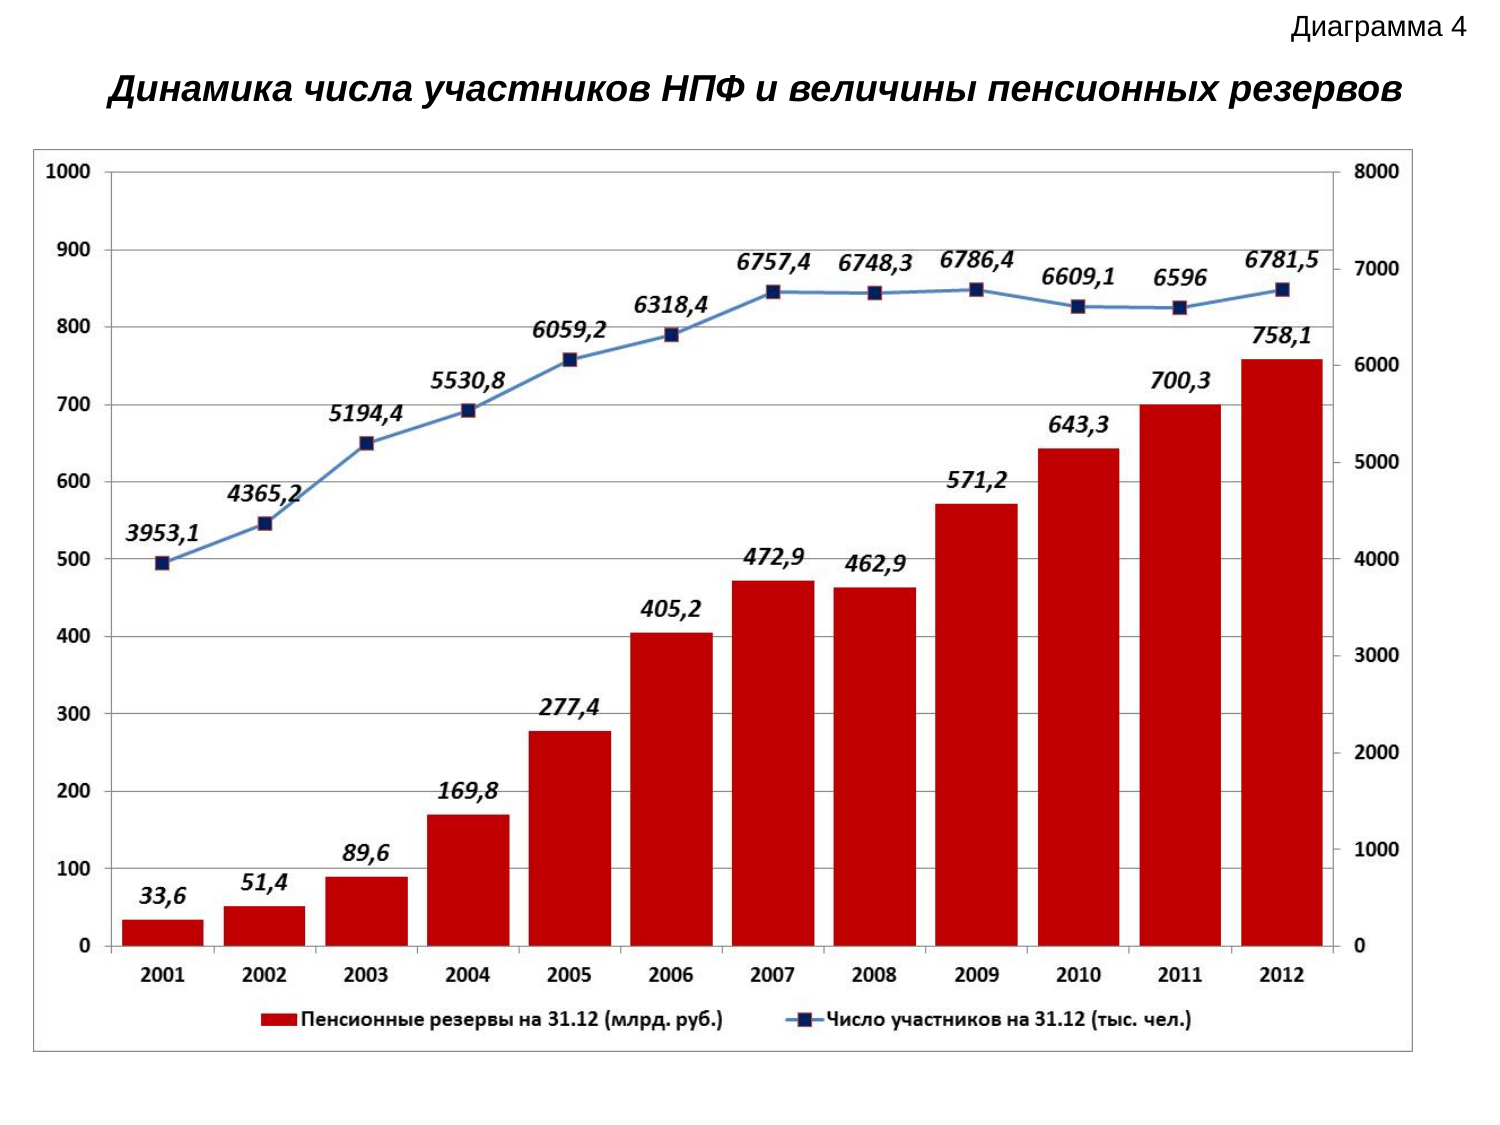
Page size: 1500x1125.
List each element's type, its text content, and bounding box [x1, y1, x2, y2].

text_box Диаграмма 4 [1276, 0, 1489, 50]
text_box Динамика числа участников НПФ и величины пенсионных резервов [93, 56, 1432, 117]
picture [33, 149, 1413, 1052]
